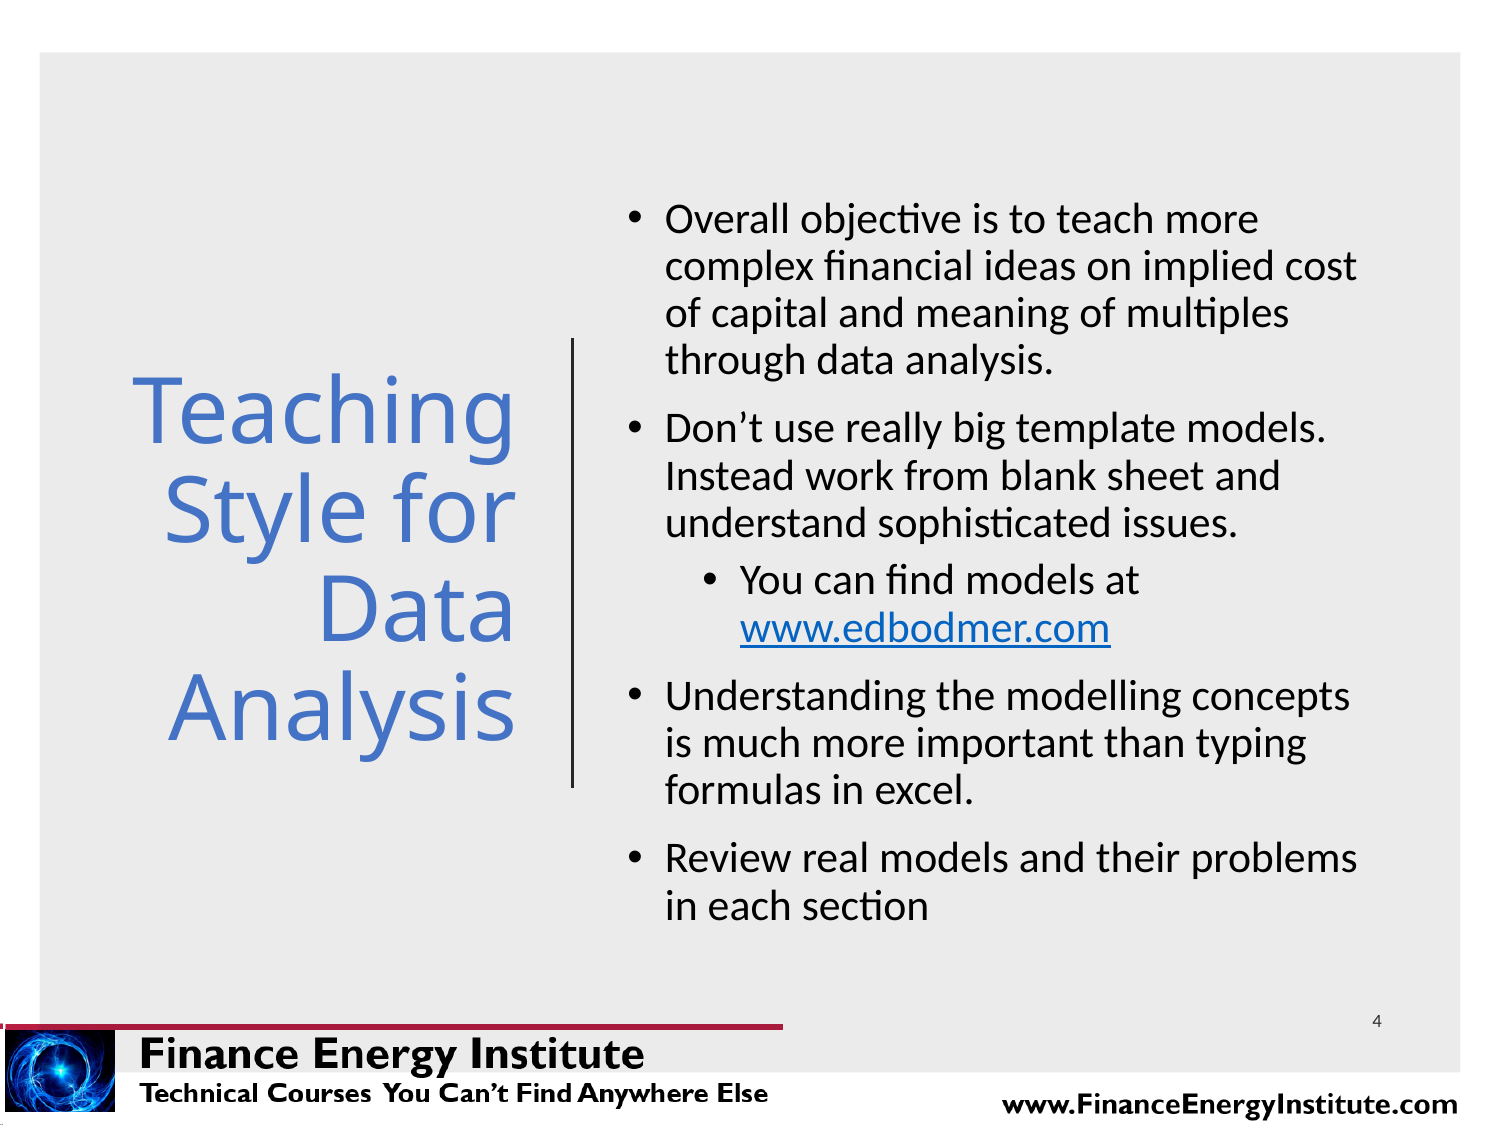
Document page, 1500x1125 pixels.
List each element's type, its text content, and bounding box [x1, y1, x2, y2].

picture [0, 1014, 783, 1125]
text_box [38, 51, 1461, 1073]
slide_number 4 [1300, 989, 1397, 1050]
title Teaching Style for Data Analysis [103, 158, 533, 967]
picture [997, 1087, 1467, 1125]
list Overall objective is to teach more complex financial ideas on implied cost of capital and meaning of multiples through data analysis. Don’t use really big template models. Instead work from blank sheet and understand sophisticated issues. You can find models at www.edbodmer.com Understanding the modelling concepts is much more important than typing formulas in excel. Review real models and their problems in each section [612, 158, 1397, 967]
